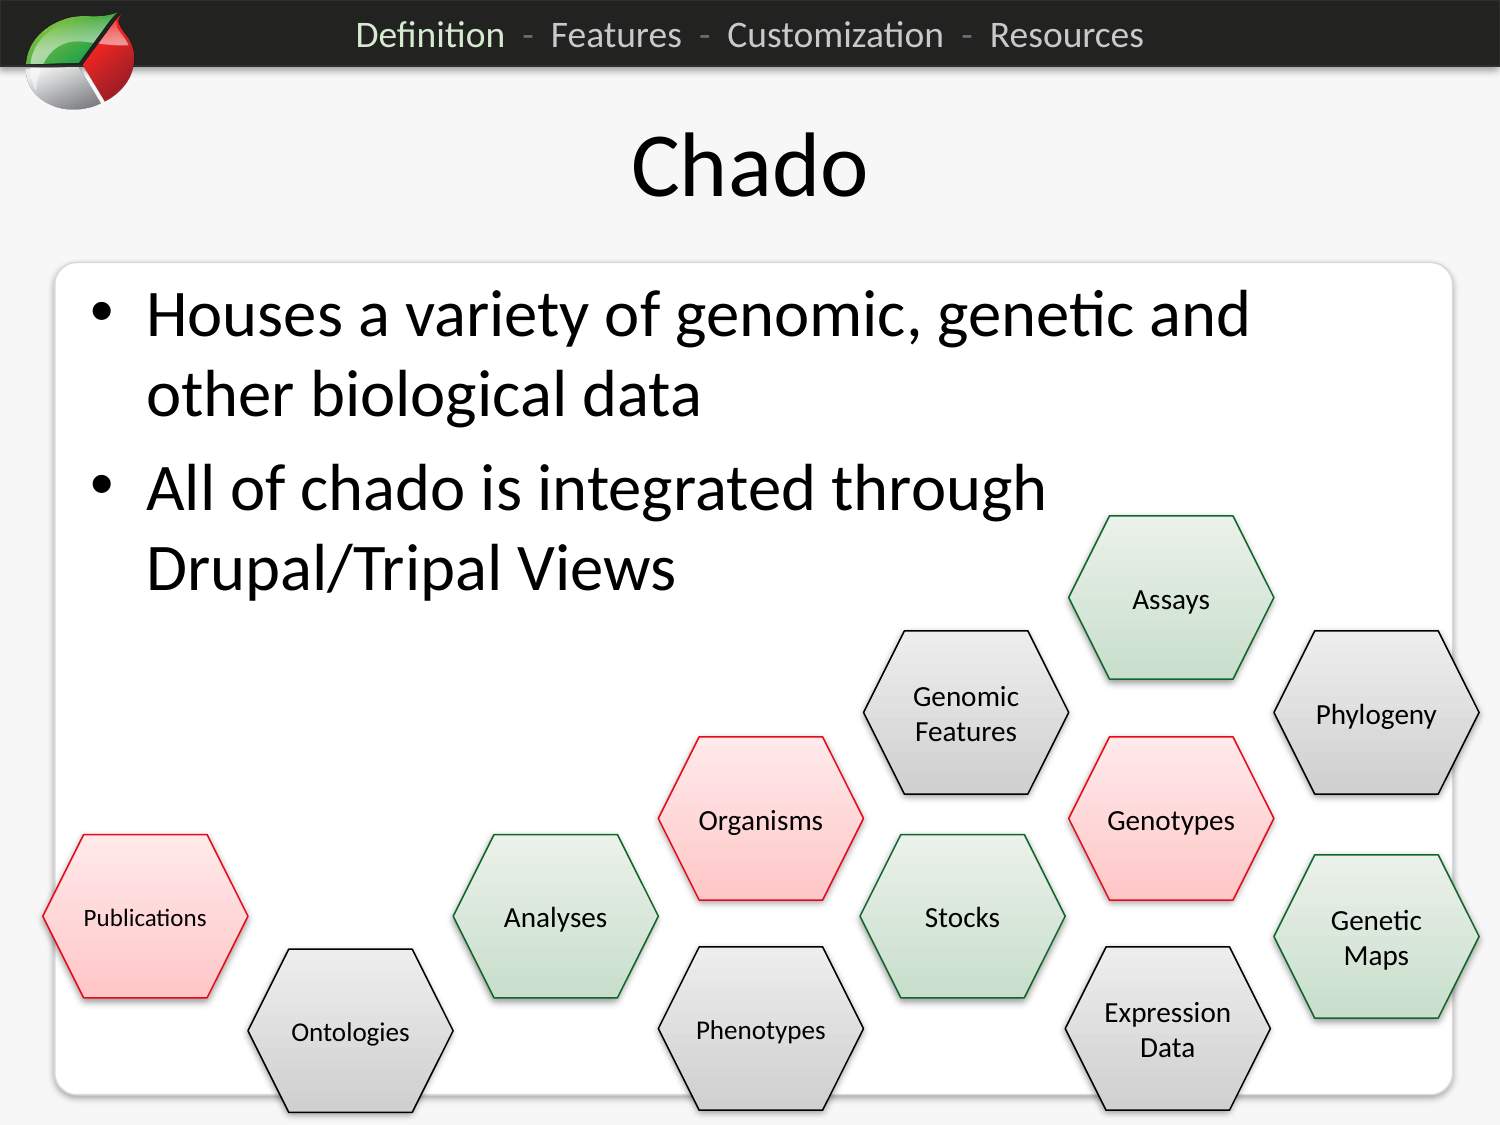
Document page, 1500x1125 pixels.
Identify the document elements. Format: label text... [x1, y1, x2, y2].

text_box Publications [42, 833, 249, 999]
text_box Genetic Maps [1273, 854, 1480, 1019]
text_box Assays [1068, 515, 1275, 680]
text_box [53, 261, 1454, 885]
text_box Phylogeny [1273, 630, 1480, 795]
text_box Ontologies [247, 948, 454, 1114]
title Chado [75, 76, 1425, 254]
text_box Genomic Features [862, 630, 1070, 795]
text_box Stocks [859, 833, 1066, 999]
list Houses a variety of genomic, genetic and other biological data All of chado is integrated through Drupal/Tripal Views [75, 262, 1317, 932]
text_box Genotypes [1068, 736, 1275, 901]
text_box Organisms [657, 736, 865, 901]
text_box Definition - Features - Customization - Resources [0, 0, 1500, 67]
text_box Analyses [452, 833, 660, 999]
picture [24, 6, 138, 112]
text_box Phenotypes [657, 946, 865, 1111]
text_box [53, 932, 1454, 1096]
text_box Expression Data [1064, 946, 1272, 1111]
